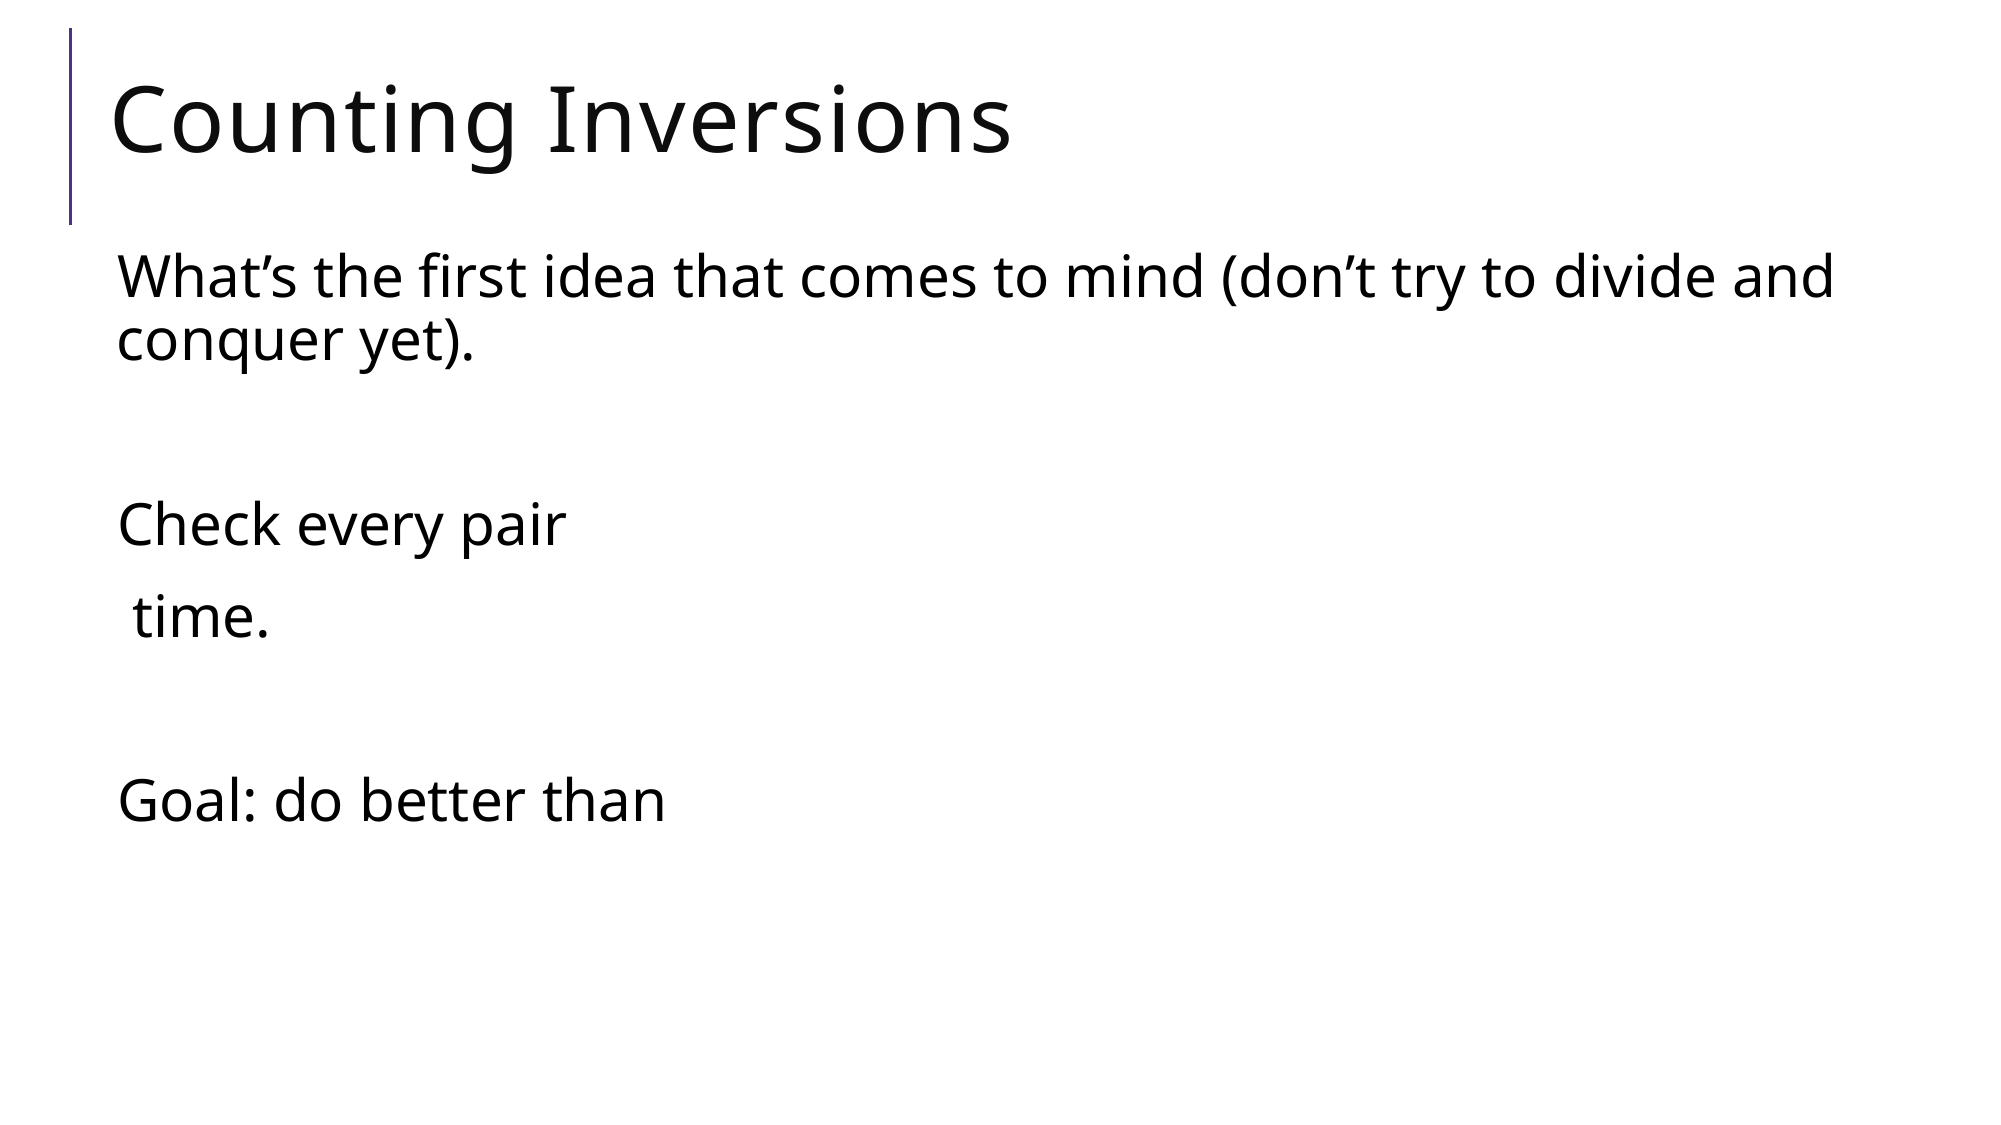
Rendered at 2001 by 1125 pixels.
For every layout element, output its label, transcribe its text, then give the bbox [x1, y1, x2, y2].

title Counting Inversions [94, 43, 1930, 210]
